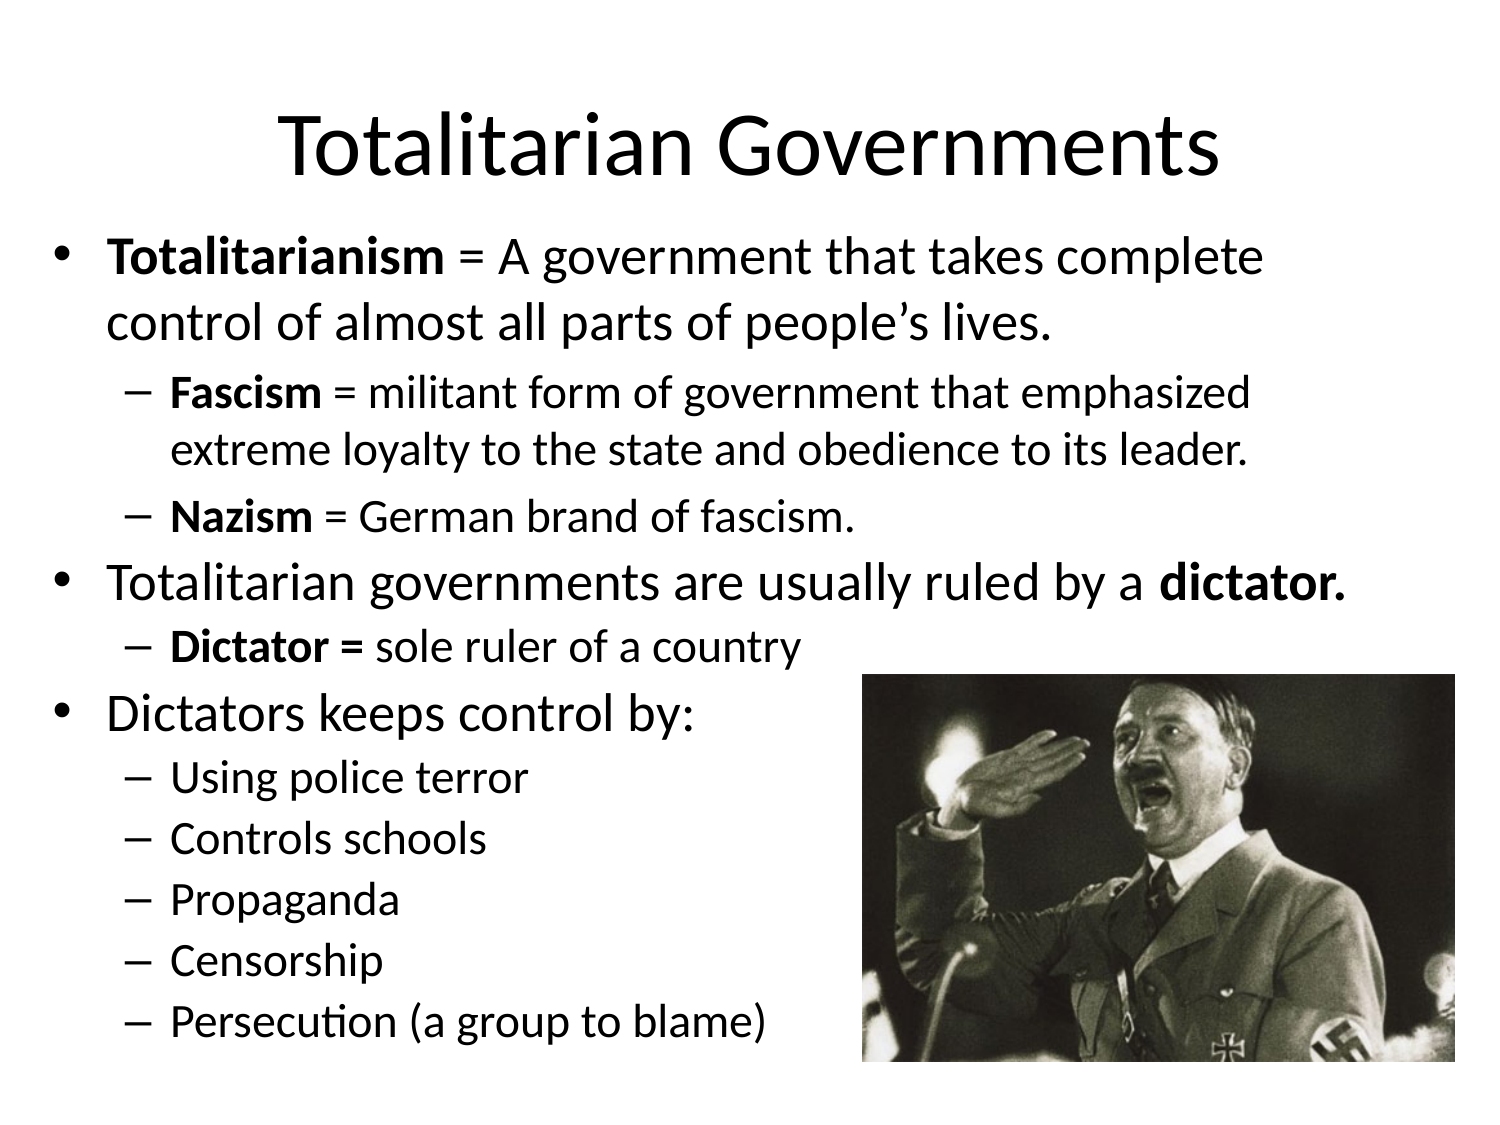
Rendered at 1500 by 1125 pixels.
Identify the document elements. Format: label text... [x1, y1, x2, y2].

title Totalitarian Governments [75, 45, 1425, 212]
picture [862, 674, 1456, 1062]
list Totalitarianism = A government that takes complete control of almost all parts of people’s lives. Fascism = militant form of government that emphasized extreme loyalty to the state and obedience to its leader. Nazism = German brand of fascism. Totalitarian governments are usually ruled by a dictator. Dictator = sole ruler of a country Dictators keeps control by: Using police terror Controls schools Propaganda Censorship Persecution (a group to blame) [37, 212, 1438, 1075]
